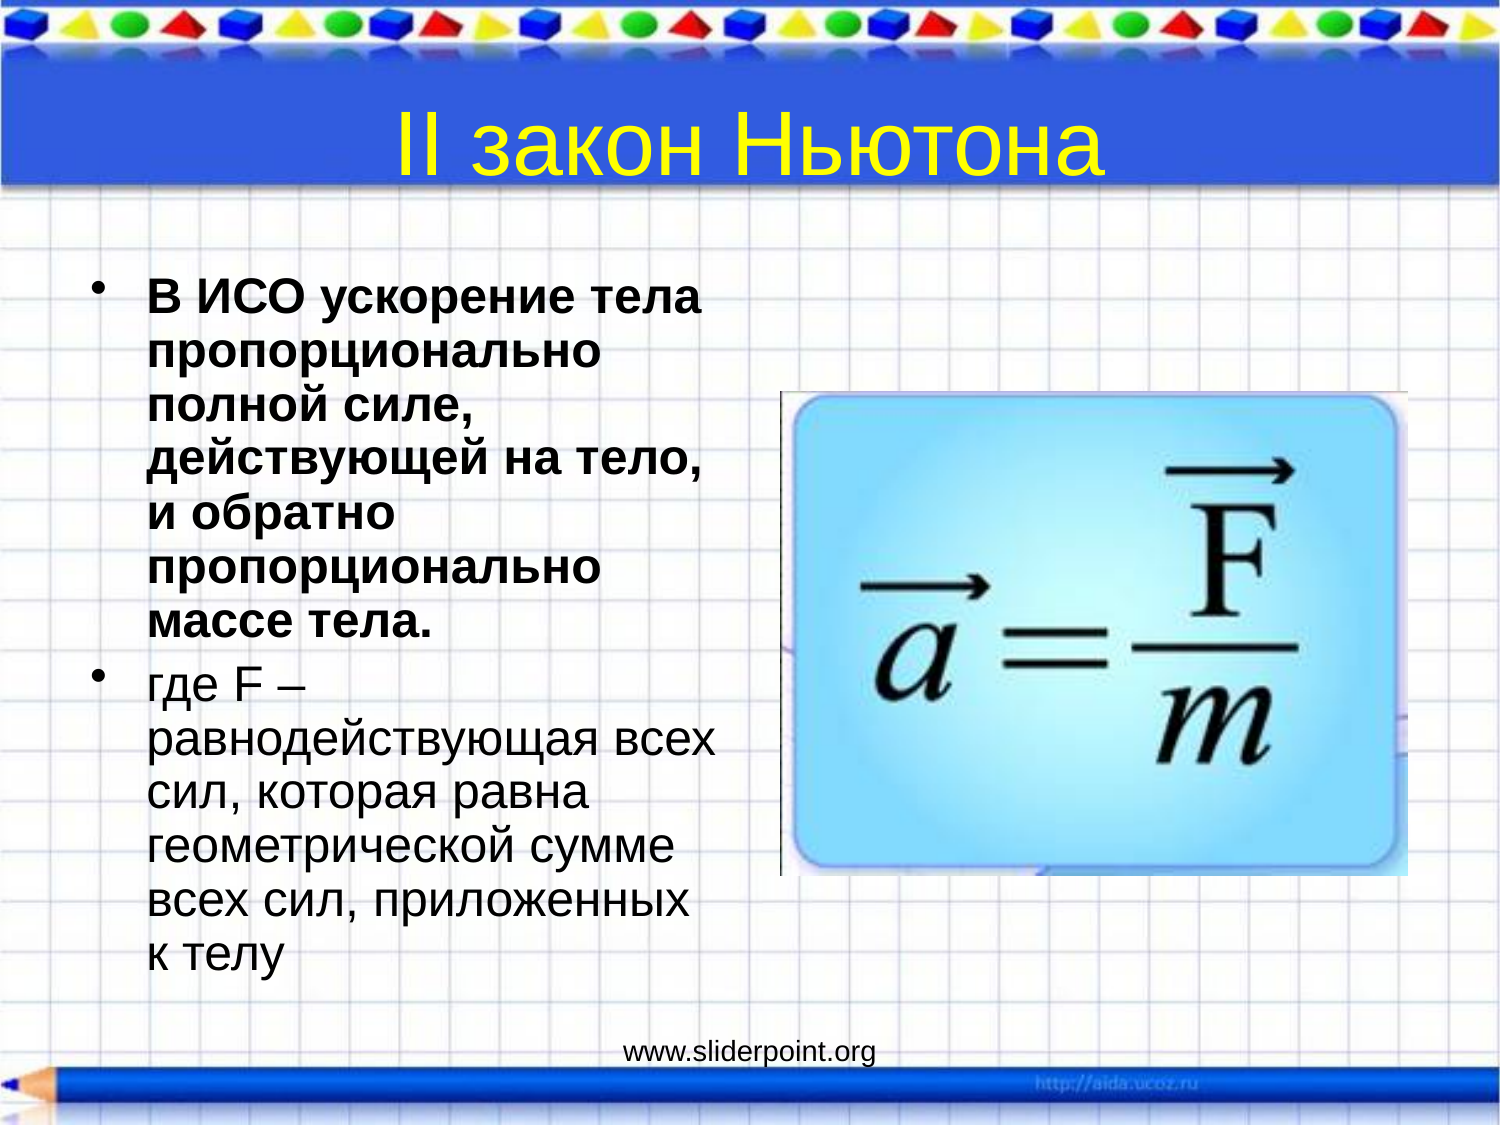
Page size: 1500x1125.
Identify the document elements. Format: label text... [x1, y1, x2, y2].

footer www.sliderpoint.org [512, 1024, 988, 1103]
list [779, 391, 1408, 876]
list В ИСО ускорение тела пропорционально полной силе, действующей на тело, и обратно пропорционально массе тела. где F – равнодействующая всех сил, которая равна геометрической сумме всех сил, приложенных к телу [74, 262, 738, 1006]
picture [0, 0, 1500, 1125]
title II закон Ньютона [74, 44, 1426, 233]
